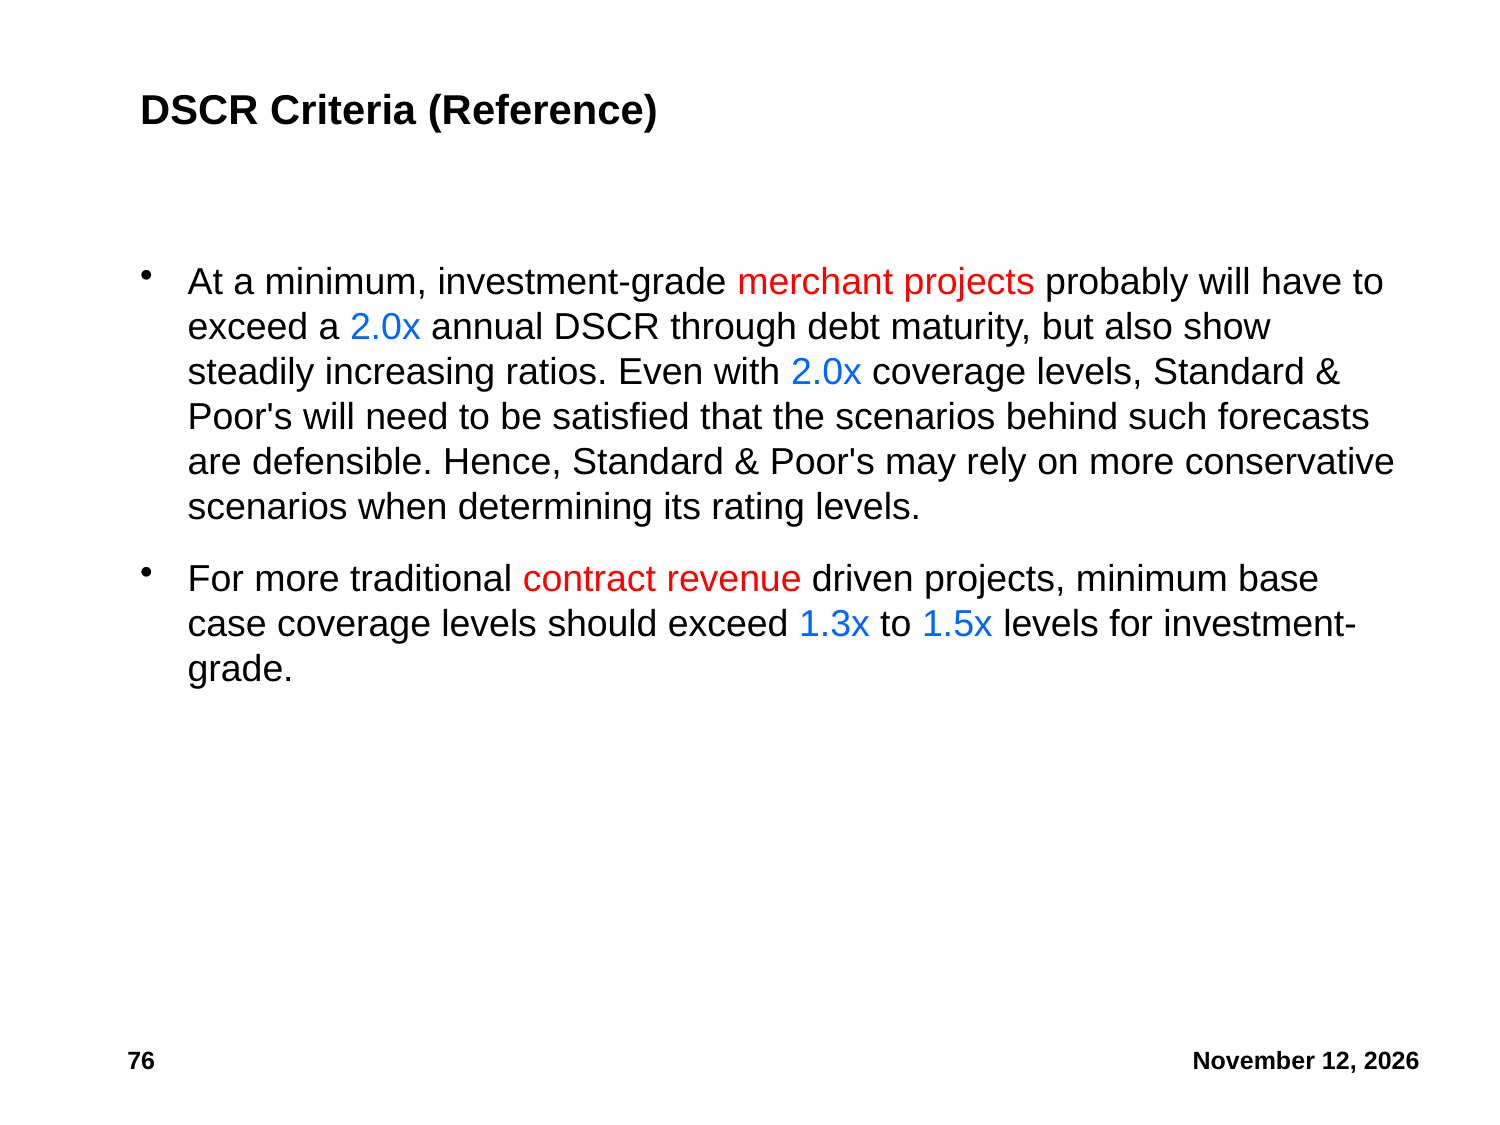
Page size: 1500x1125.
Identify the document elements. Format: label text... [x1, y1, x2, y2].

list At a minimum, investment-grade merchant projects probably will have to exceed a 2.0x annual DSCR through debt maturity, but also show steadily increasing ratios. Even with 2.0x coverage levels, Standard & Poor's will need to be satisfied that the scenarios behind such forecasts are defensible. Hence, Standard & Poor's may rely on more conservative scenarios when determining its rating levels. For more traditional contract revenue driven projects, minimum base case coverage levels should exceed 1.3x to 1.5x levels for investment-grade. [124, 249, 1413, 1001]
title DSCR Criteria (Reference) [124, 74, 1376, 226]
